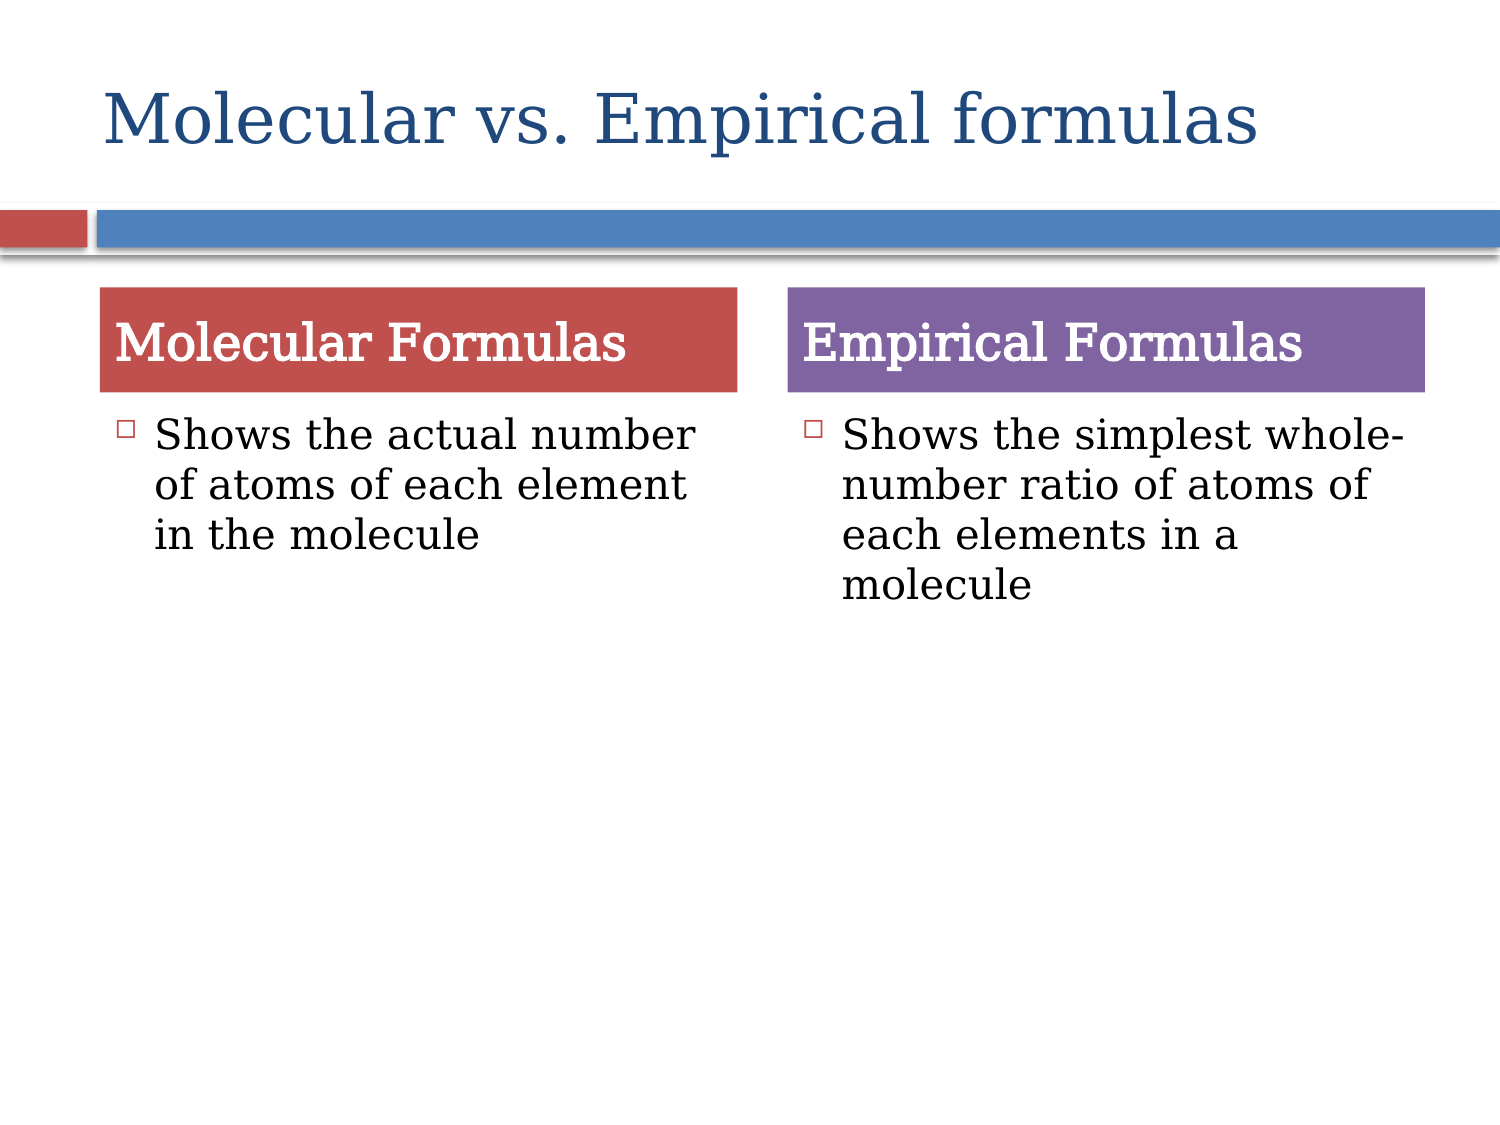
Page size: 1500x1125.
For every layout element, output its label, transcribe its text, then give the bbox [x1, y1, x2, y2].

list Molecular Formulas [99, 287, 738, 393]
title Molecular vs. Empirical formulas [87, 44, 1425, 188]
list Shows the actual number of atoms of each element in the molecule [99, 399, 738, 988]
list Empirical Formulas [787, 287, 1425, 393]
list Shows the simplest whole-number ratio of atoms of each elements in a molecule [787, 399, 1425, 988]
